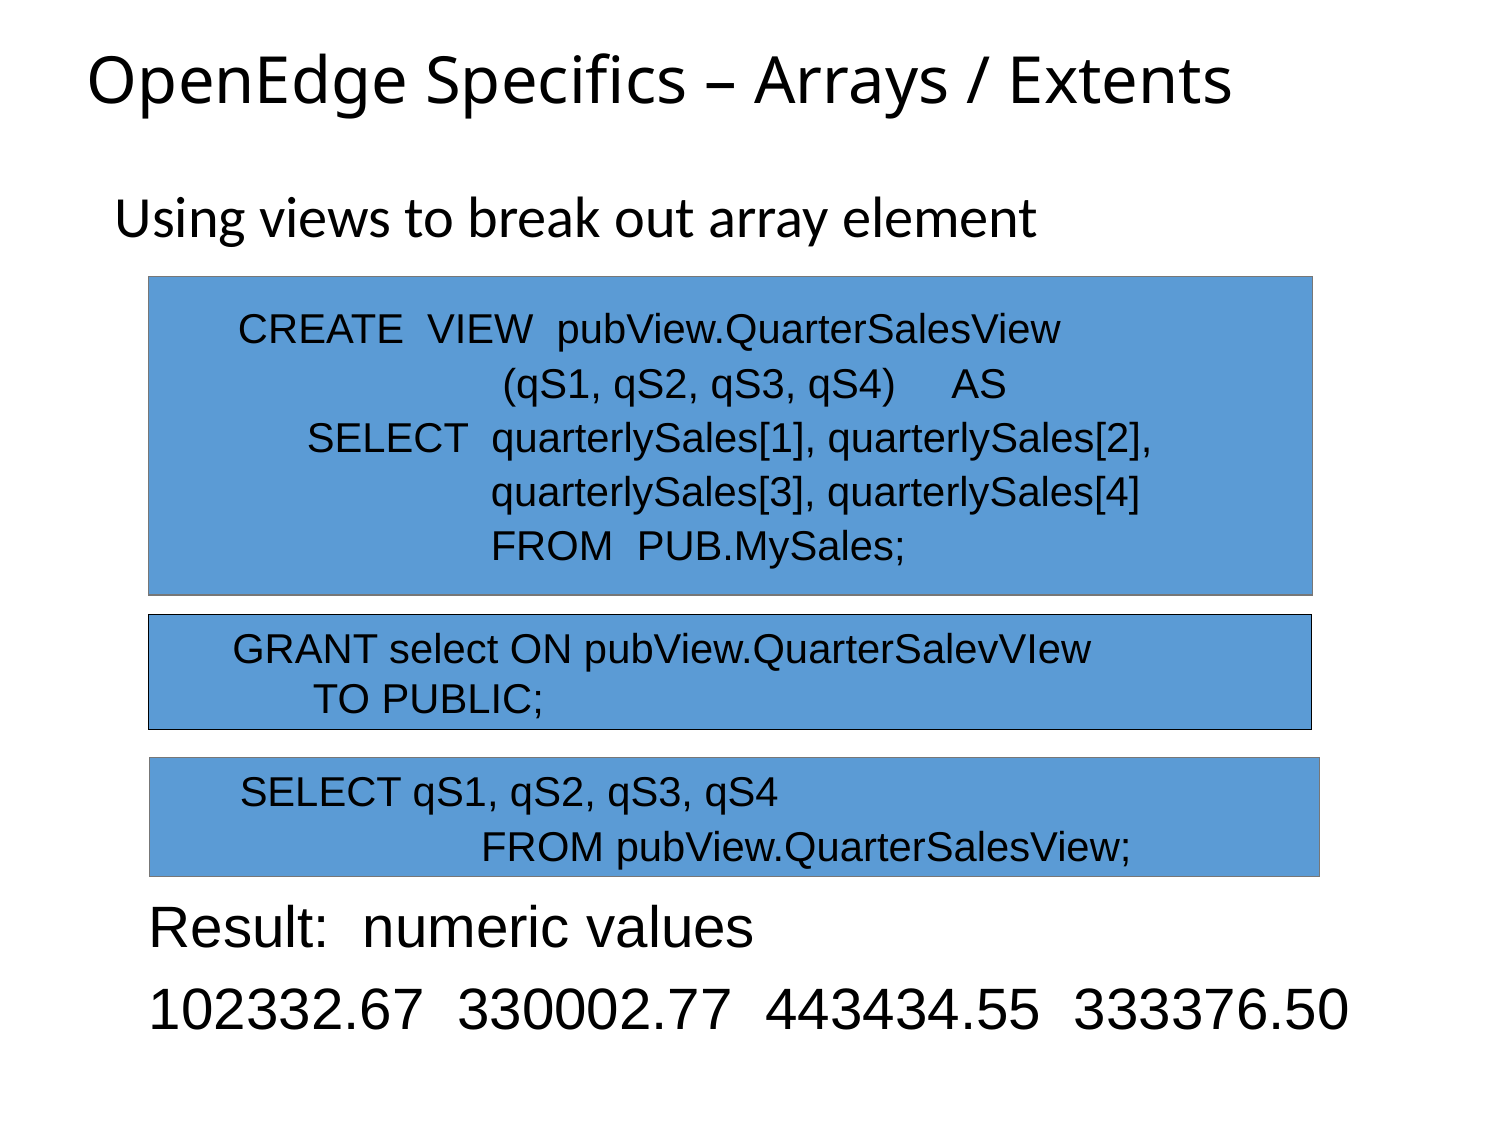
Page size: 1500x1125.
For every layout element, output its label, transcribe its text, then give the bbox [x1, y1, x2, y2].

text_box SELECT qS1, qS2, qS3, qS4 FROM pubView.QuarterSalesView; [149, 757, 1320, 877]
text_box CREATE VIEW pubView.QuarterSalesView (qS1, qS2, qS3, qS4) AS SELECT quarterlySales[1], quarterlySales[2], quarterlySales[3], quarterlySales[4] FROM PUB.MySales; [148, 276, 1313, 595]
text_box Result: numeric values 102332.67 330002.77 443434.55 333376.50 [134, 882, 1429, 1103]
title OpenEdge Specifics – Arrays / Extents [71, 39, 1485, 126]
list Using views to break out array element [99, 179, 1375, 337]
text_box GRANT select ON pubView.QuarterSalevVIew TO PUBLIC; [148, 614, 1312, 730]
